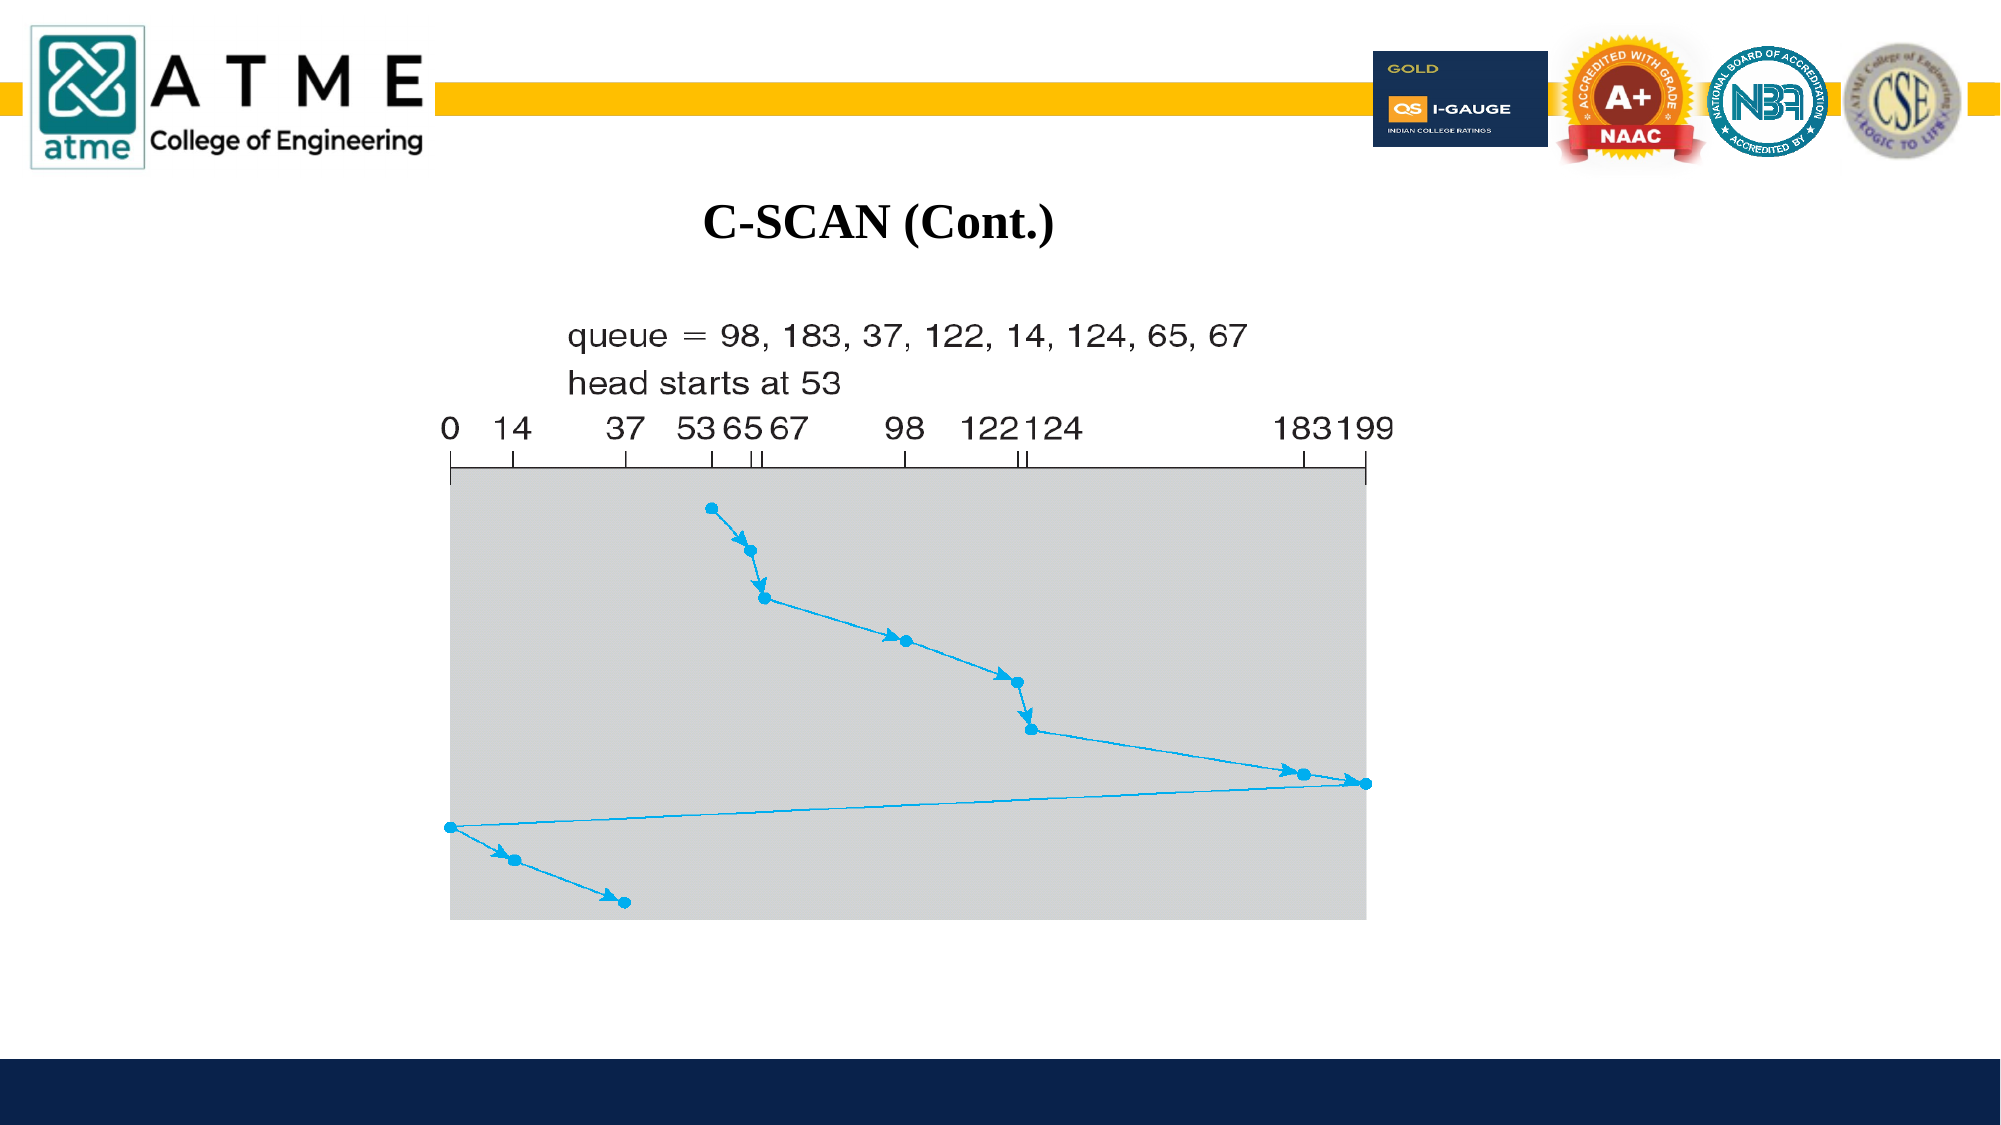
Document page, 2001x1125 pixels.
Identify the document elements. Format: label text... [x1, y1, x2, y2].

picture [0, 1059, 2001, 1125]
picture [1373, 20, 1828, 180]
picture [440, 316, 1393, 921]
title C-SCAN (Cont.) [687, 181, 2000, 276]
picture [1840, 26, 1968, 176]
picture [22, 15, 435, 178]
